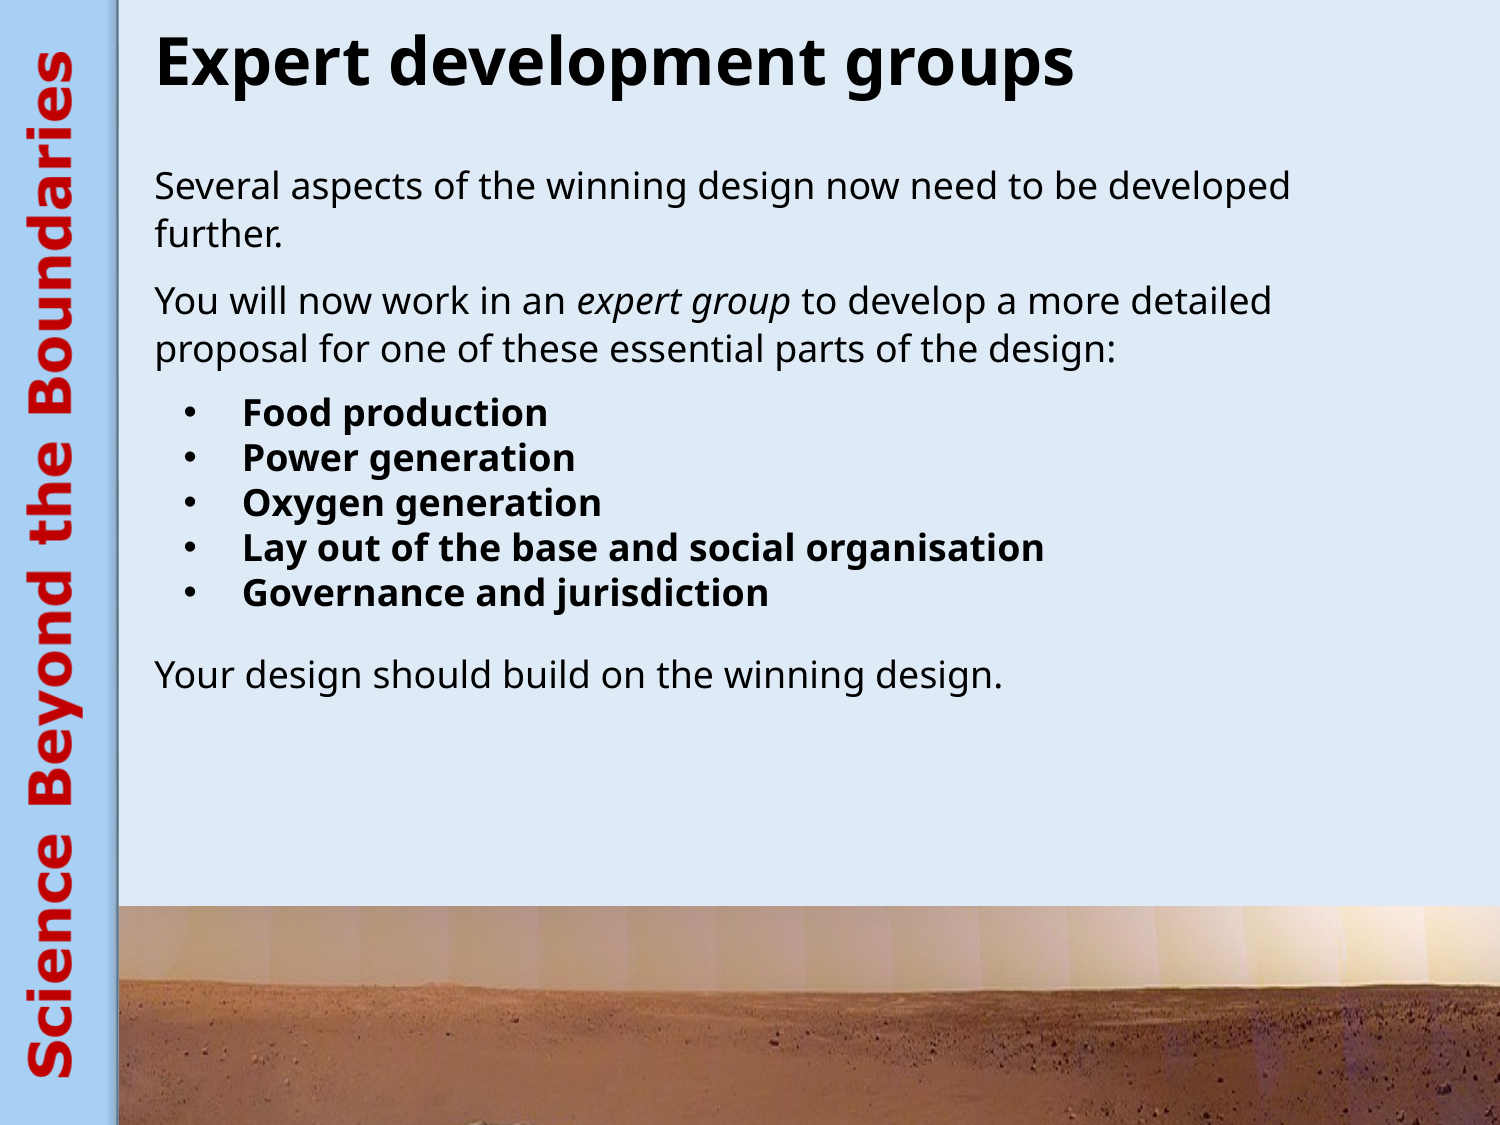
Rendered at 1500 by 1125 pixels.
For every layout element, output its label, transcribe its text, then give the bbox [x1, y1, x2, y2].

text_box Several aspects of the winning design now need to be developed further. You will now work in an expert group to develop a more detailed proposal for one of these essential parts of the design: Food production Power generation Oxygen generation Lay out of the base and social organisation Governance and jurisdiction Your design should build on the winning design. [139, 151, 1413, 704]
text_box Expert development groups [139, 0, 1500, 118]
picture [0, 0, 1500, 1125]
